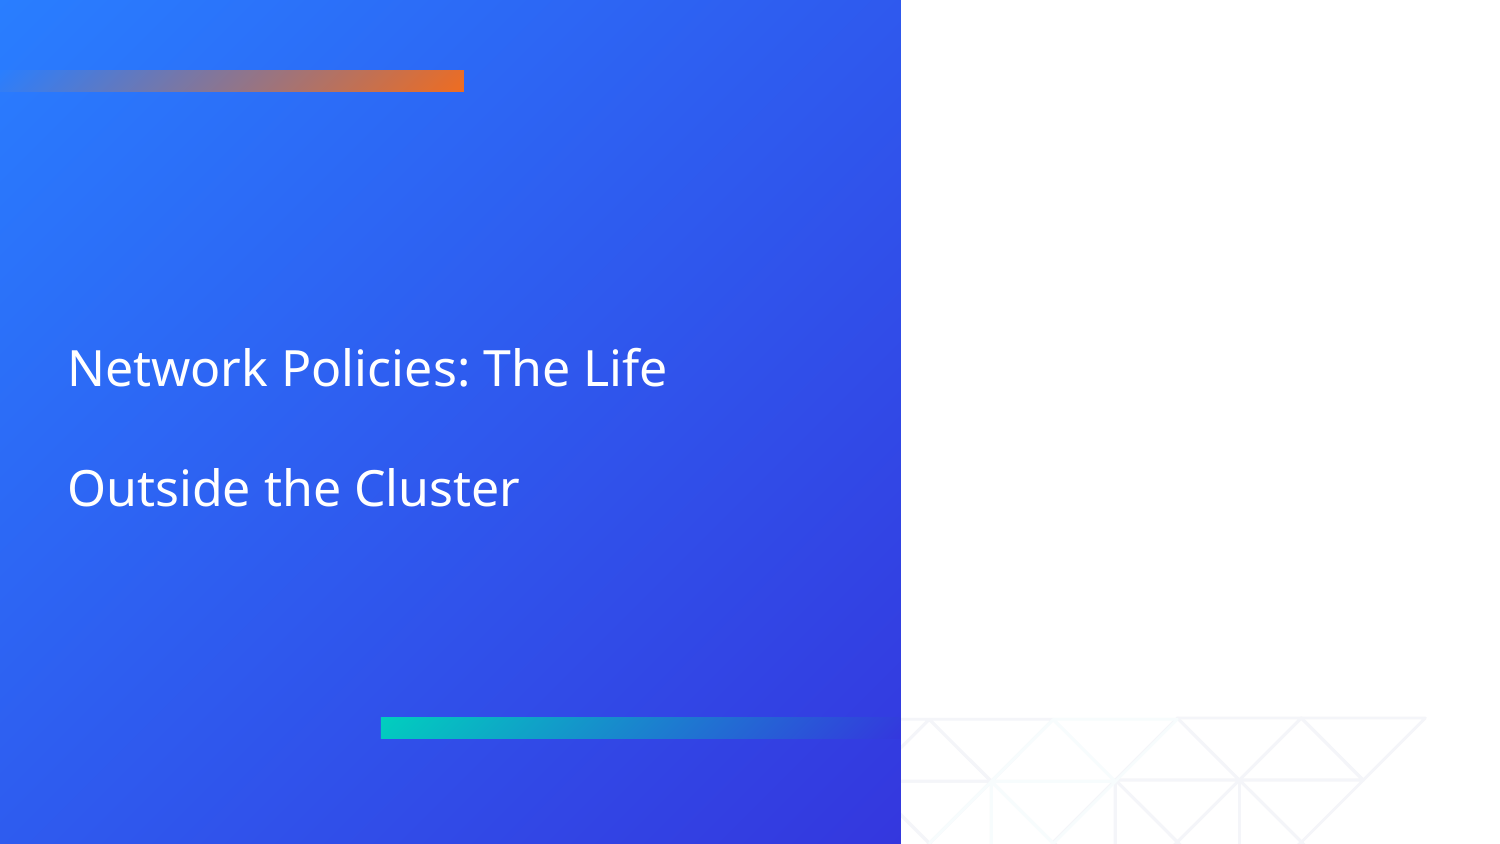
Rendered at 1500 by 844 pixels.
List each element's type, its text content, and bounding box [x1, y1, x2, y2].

text_box Network Policies: The Life Outside the Cluster [52, 261, 819, 607]
